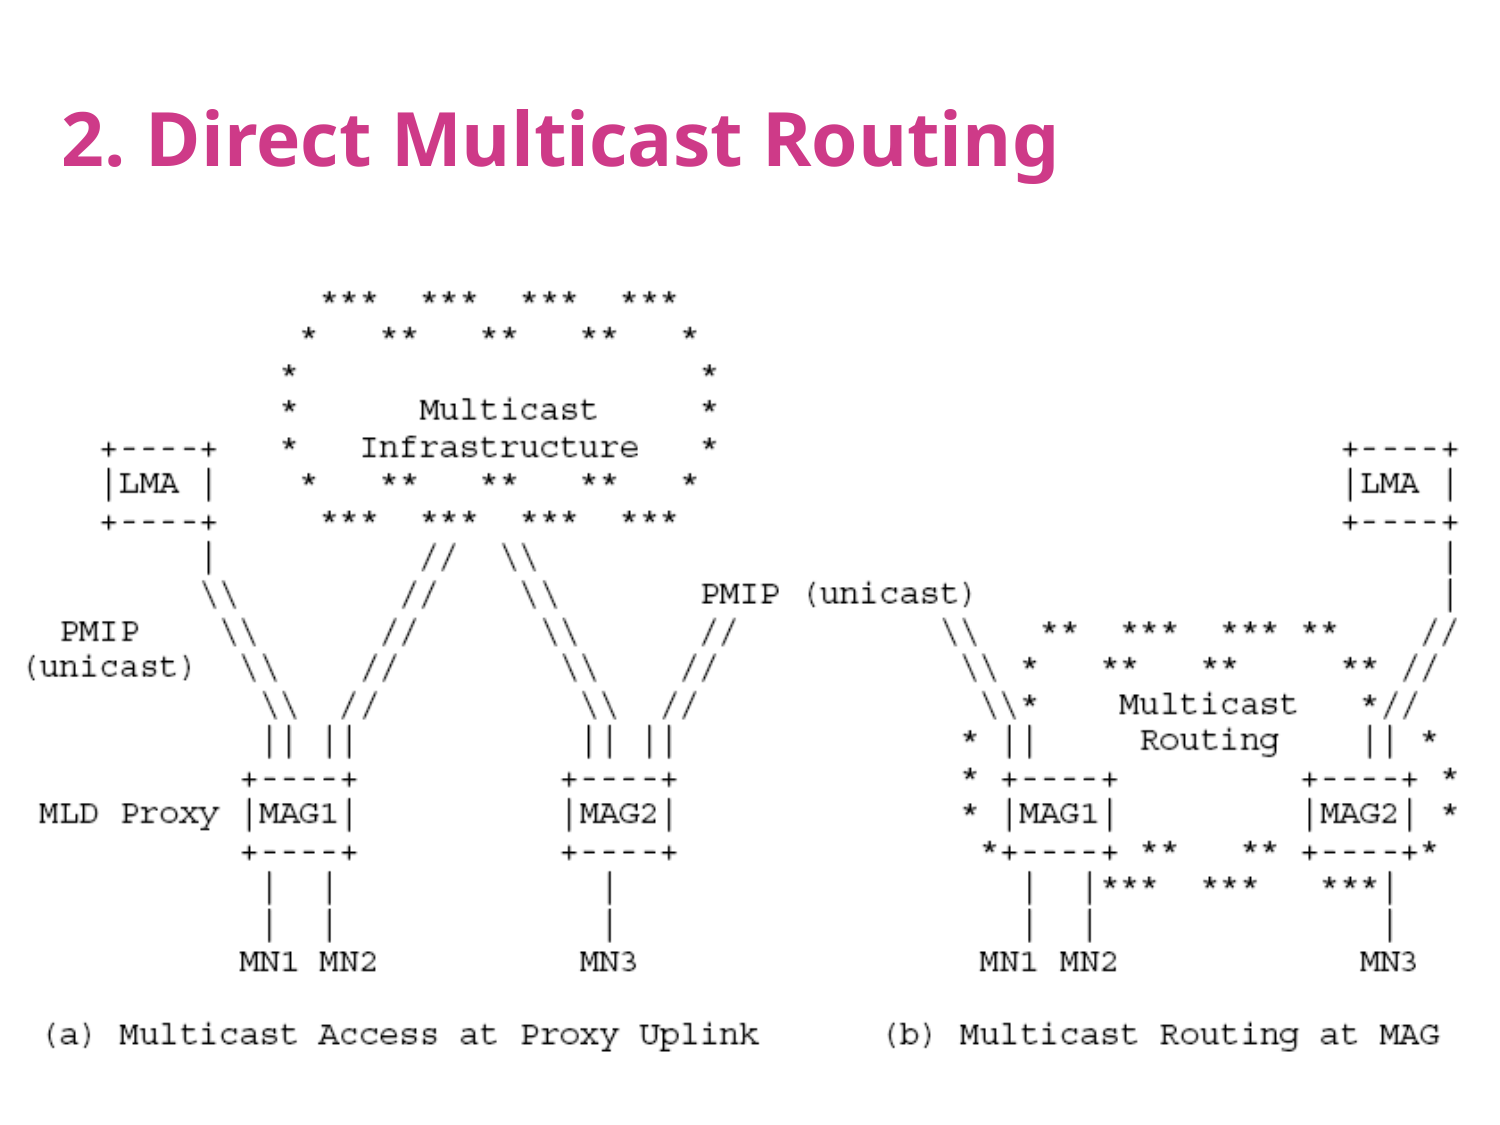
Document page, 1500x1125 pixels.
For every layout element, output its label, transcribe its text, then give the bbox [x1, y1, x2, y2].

title 2. Direct Multicast Routing [46, 42, 1323, 231]
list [17, 263, 1482, 1059]
